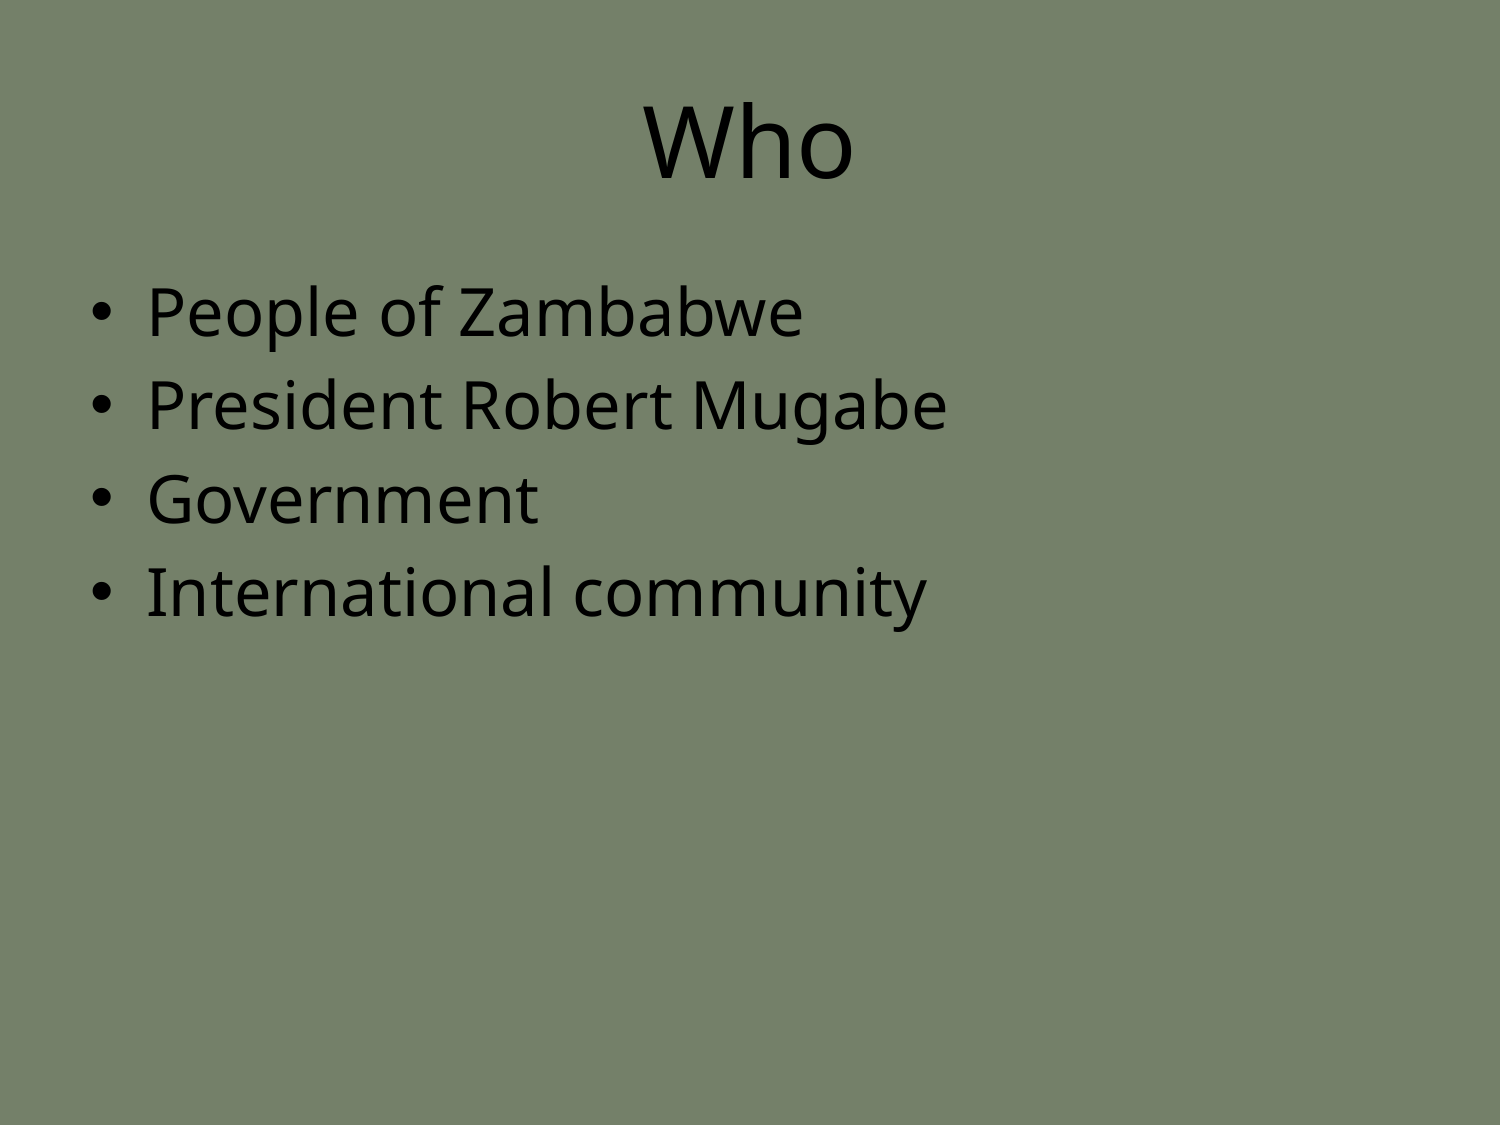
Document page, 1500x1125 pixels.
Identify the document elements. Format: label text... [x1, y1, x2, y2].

list People of Zambabwe President Robert Mugabe Government International community [75, 262, 1425, 1005]
title Who [75, 45, 1425, 233]
